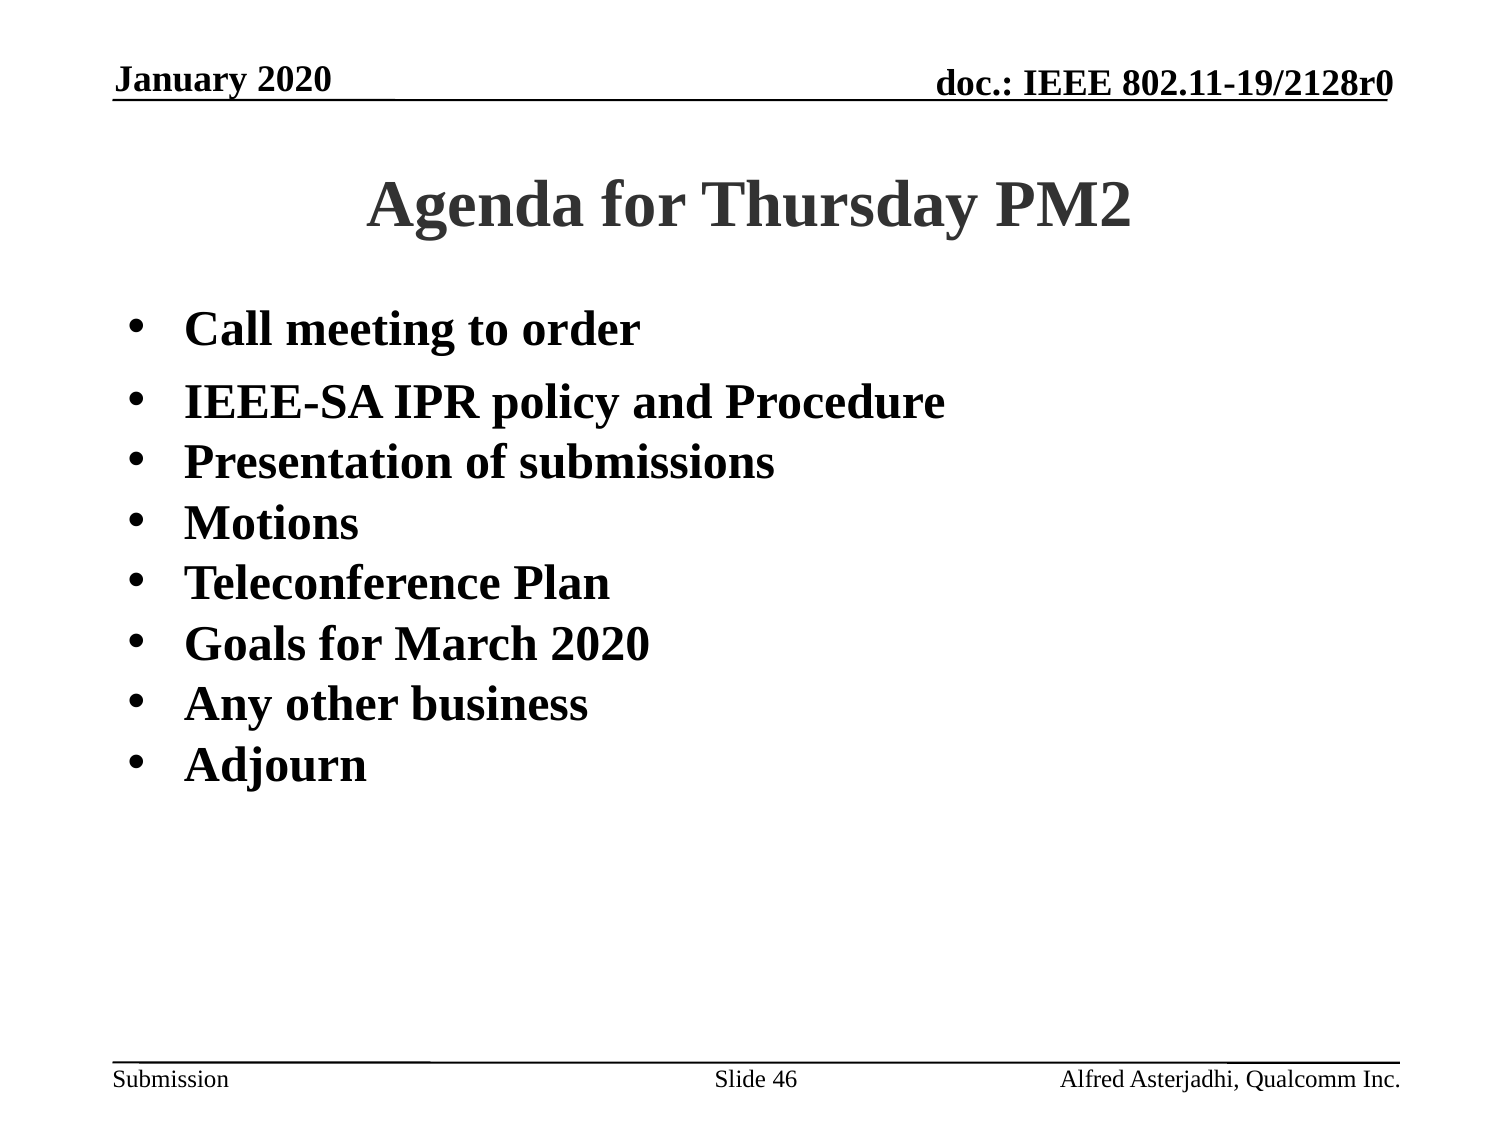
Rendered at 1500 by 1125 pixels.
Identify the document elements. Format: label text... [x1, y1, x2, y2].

title Agenda for Thursday PM2 [62, 112, 1438, 288]
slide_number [114, 54, 493, 100]
slide_number Slide 46 [712, 1061, 800, 1123]
footer Alfred Asterjadhi, Qualcomm Inc. [878, 1061, 1402, 1093]
list Call meeting to order IEEE-SA IPR policy and Procedure Presentation of submissions Motions Teleconference Plan Goals for March 2020 Any other business Adjourn [112, 299, 1388, 975]
